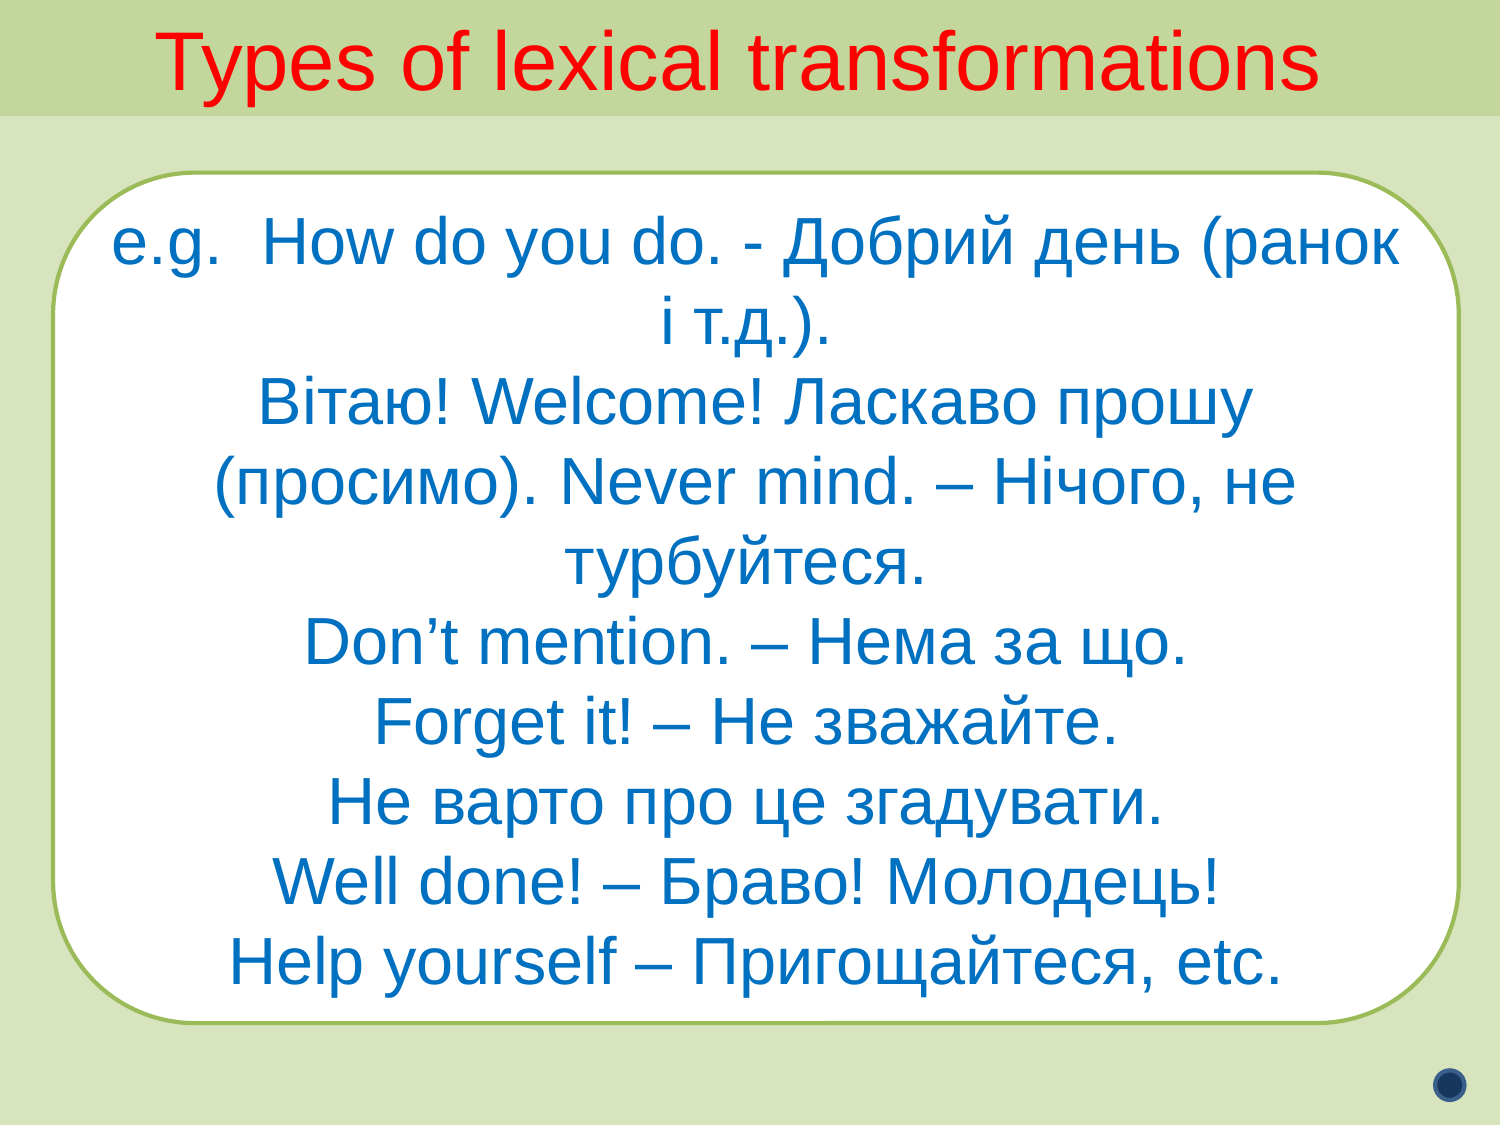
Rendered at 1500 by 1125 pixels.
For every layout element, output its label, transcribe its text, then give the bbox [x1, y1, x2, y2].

text_box e.g. How do you do. - Добрий день (ранок і т.д.). Вітаю! Welcome! Ласкаво прошу (просимо). Never mind. – Нічого, не турбуйтеся. Don’t mention. – Нема за що. Forget it! – Не зважайте. Не варто про це згадувати. Well done! – Браво! Молодець! Help yourself – Пригощайтеся, etc. [50, 170, 1461, 1026]
text_box [1433, 1068, 1467, 1103]
text_box Types of lexical transformations [0, 0, 1500, 116]
